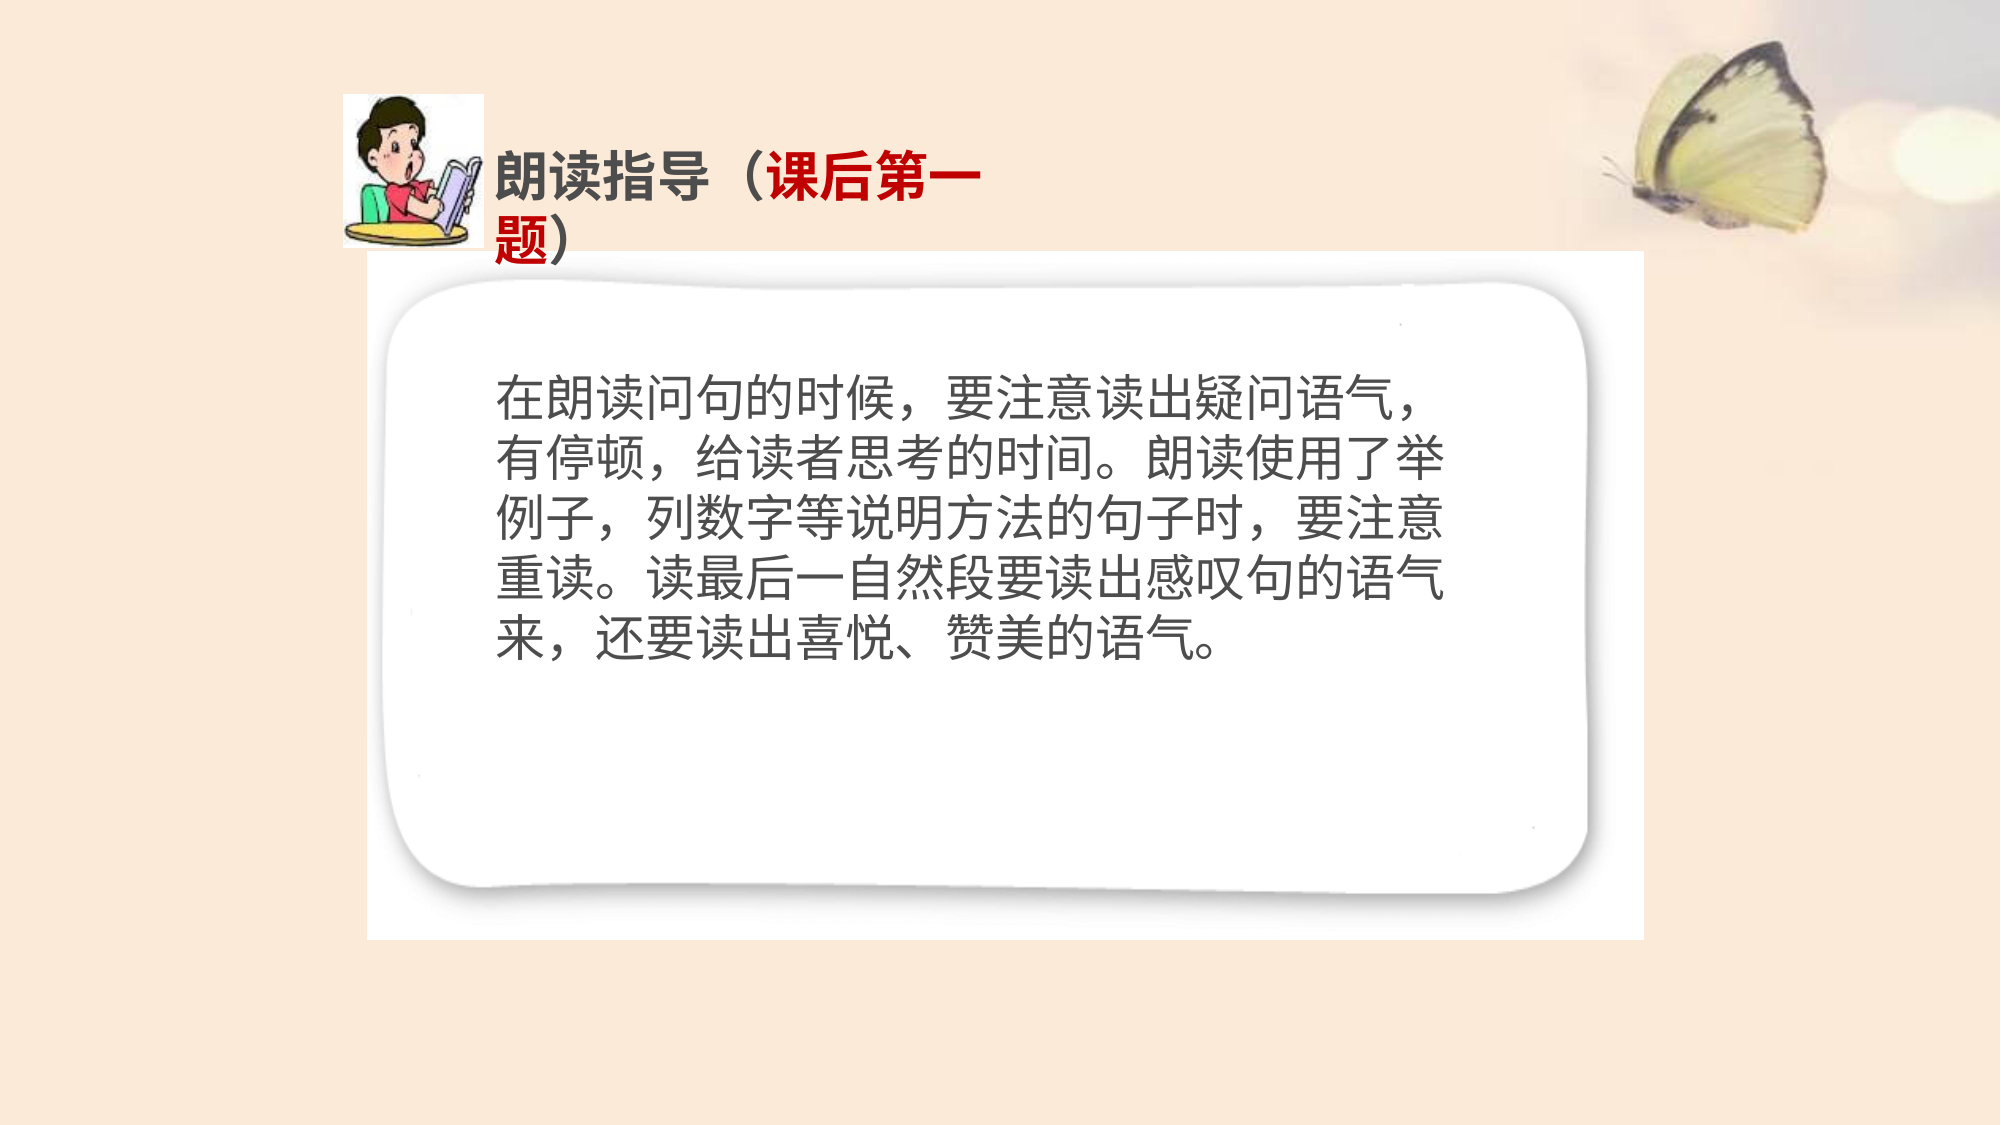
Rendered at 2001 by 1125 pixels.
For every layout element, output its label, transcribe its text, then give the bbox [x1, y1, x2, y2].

text_box 朗读指导（课后第一题） [488, 134, 1067, 250]
picture [0, 0, 2000, 1125]
